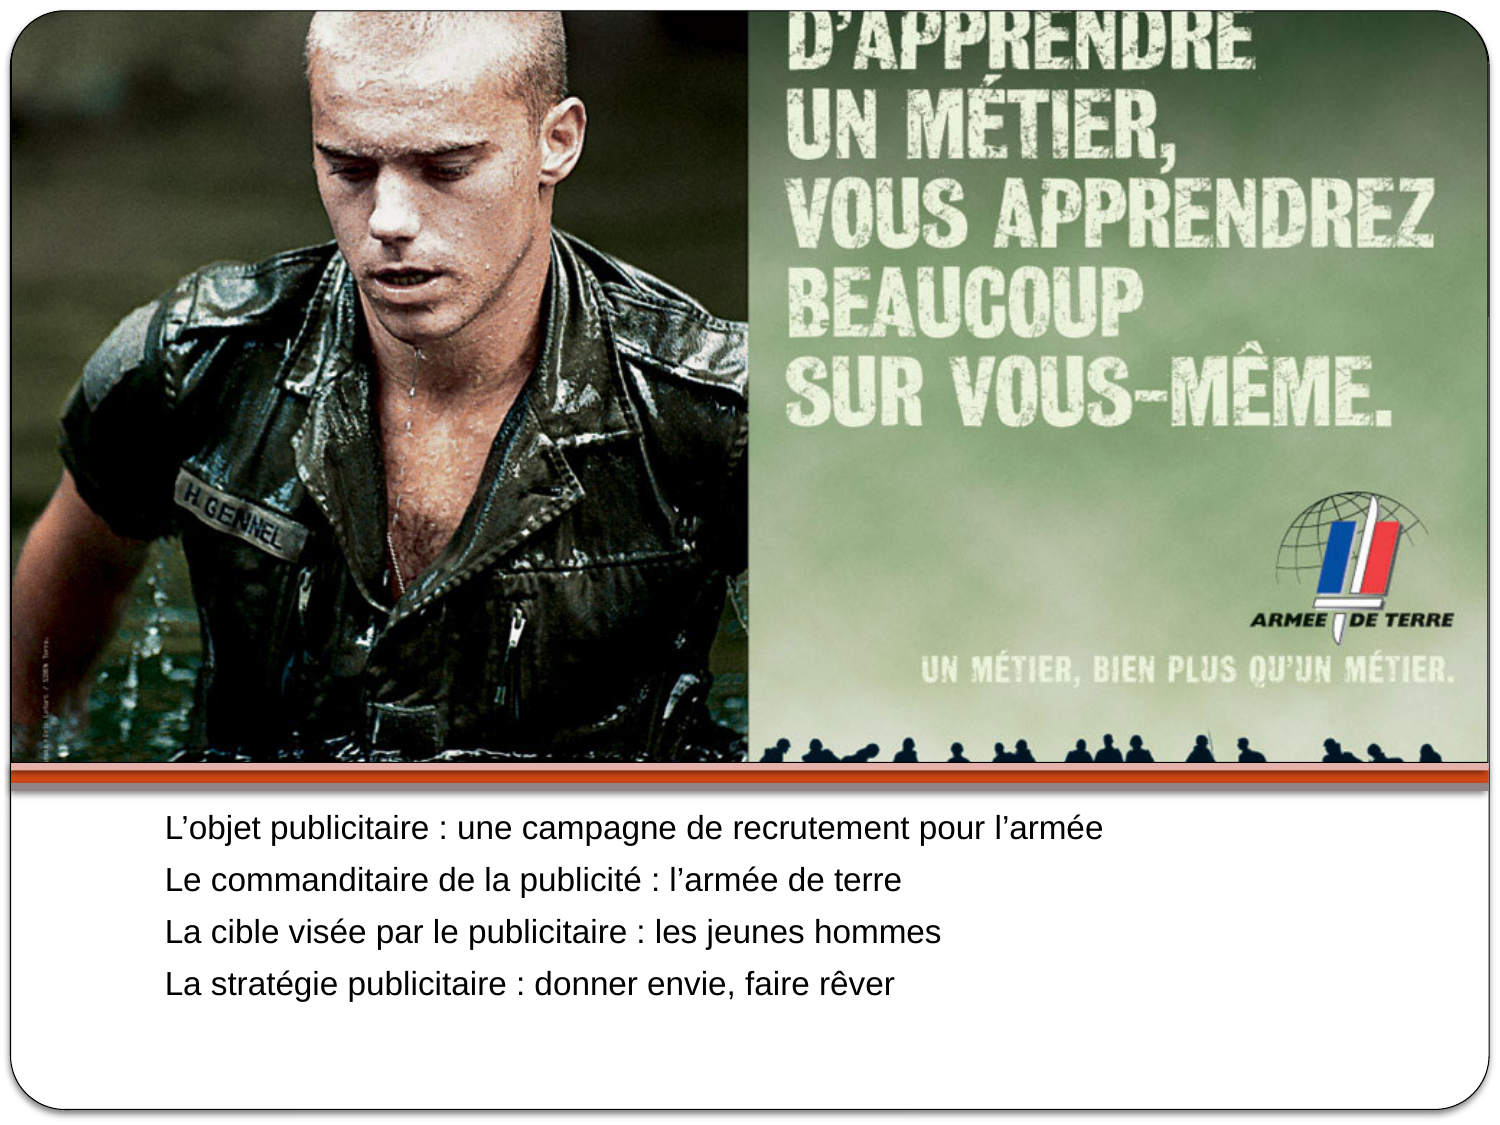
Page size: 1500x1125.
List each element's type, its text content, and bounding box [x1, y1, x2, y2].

list L’objet publicitaire : une campagne de recrutement pour l’armée Le commanditaire de la publicité : l’armée de terre La cible visée par le publicitaire : les jeunes hommes La stratégie publicitaire : donner envie, faire rêver [150, 798, 1350, 1059]
picture [10, 10, 1489, 763]
